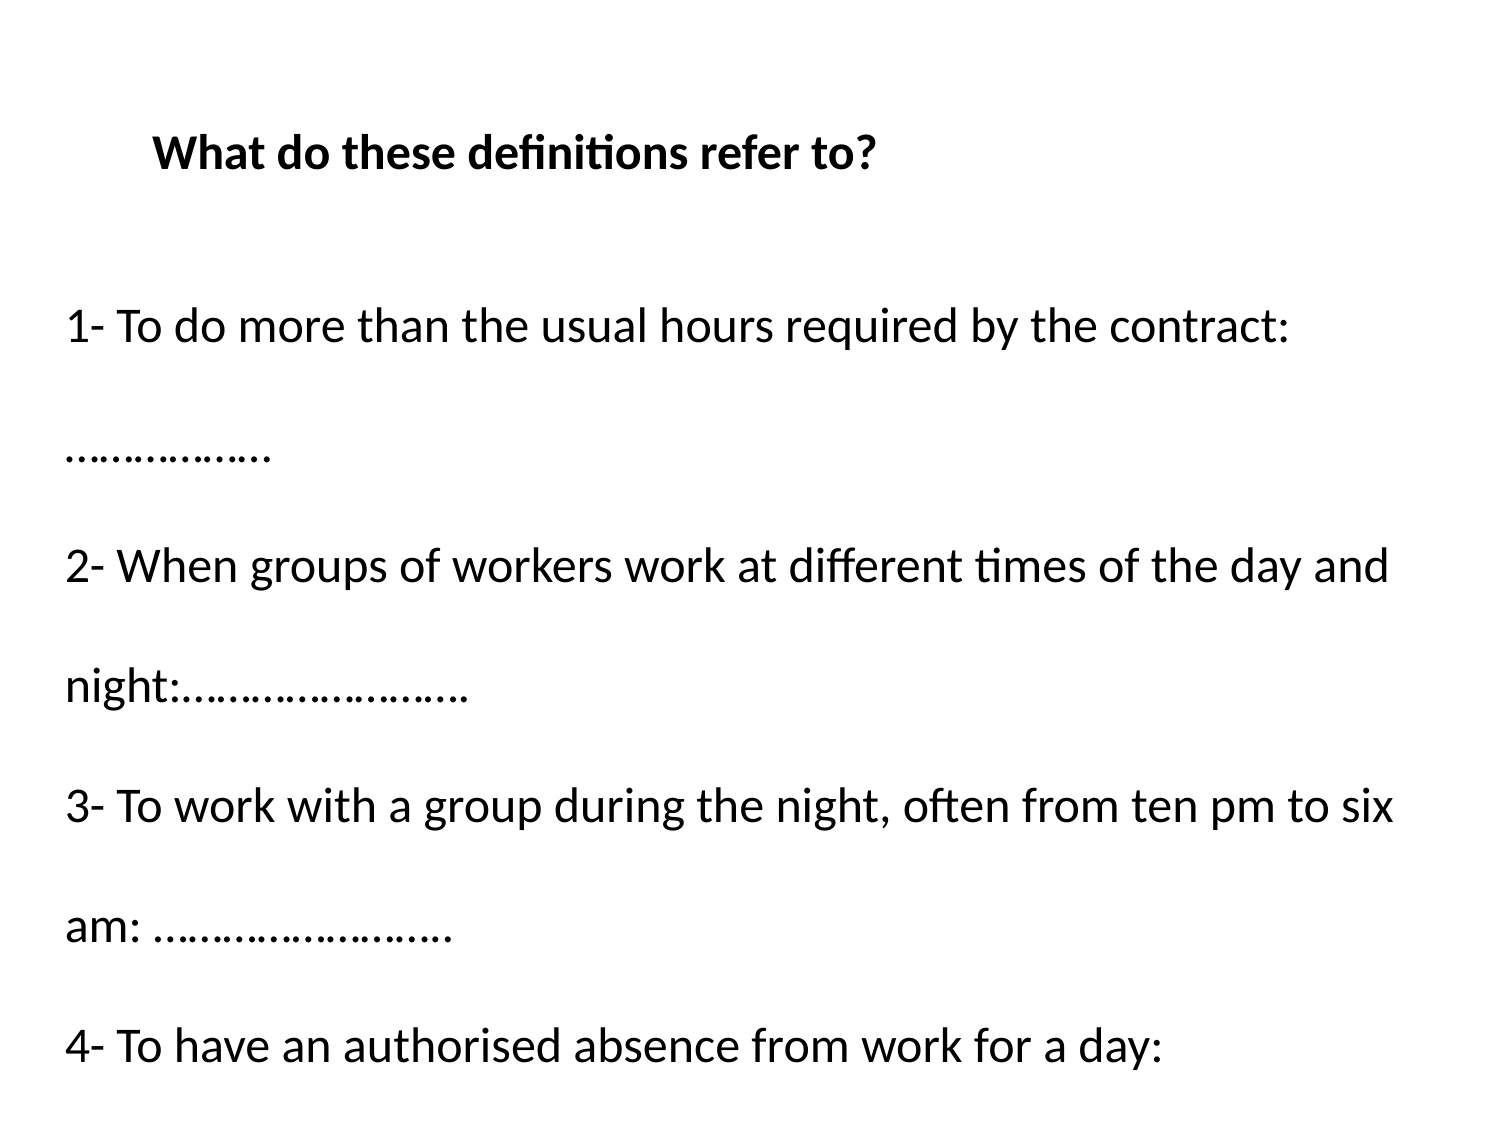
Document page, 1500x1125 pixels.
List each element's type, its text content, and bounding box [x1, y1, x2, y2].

text_box What do these definitions refer to? [137, 112, 1350, 188]
text_box 1- To do more than the usual hours required by the contract: ……………… 2- When groups of workers work at different times of the day and night:……………………. 3- To work with a group during the night, often from ten pm to six am: …………………….. 4- To have an authorised absence from work for a day: ……………………………… 5- A record of the numbers of hours worked by an employee: ……………………………… [50, 224, 1450, 1125]
